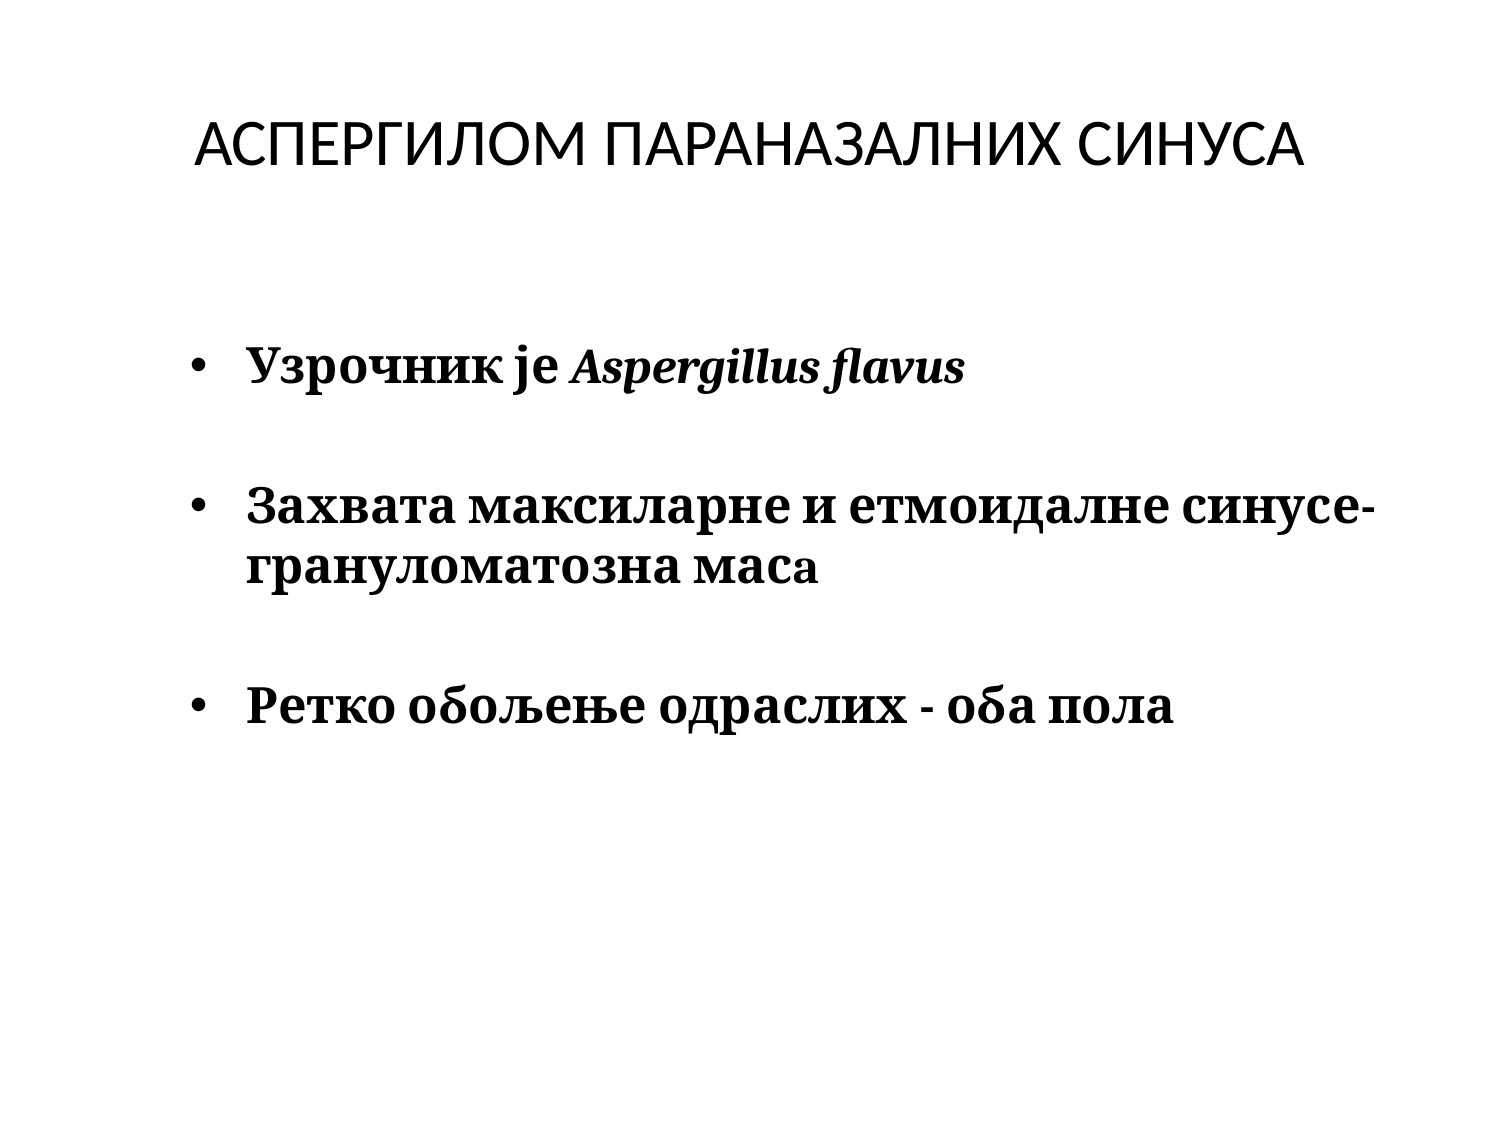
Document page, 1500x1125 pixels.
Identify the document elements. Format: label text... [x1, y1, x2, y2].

title АСПЕРГИЛОМ ПАРАНАЗАЛНИХ СИНУСА [75, 45, 1425, 233]
list Узрочник је Aspergillus flavus Захвата максиларне и етмоидалне синусе-грануломатозна масa Ретко обољење одраслих - оба пола [174, 326, 1413, 1100]
